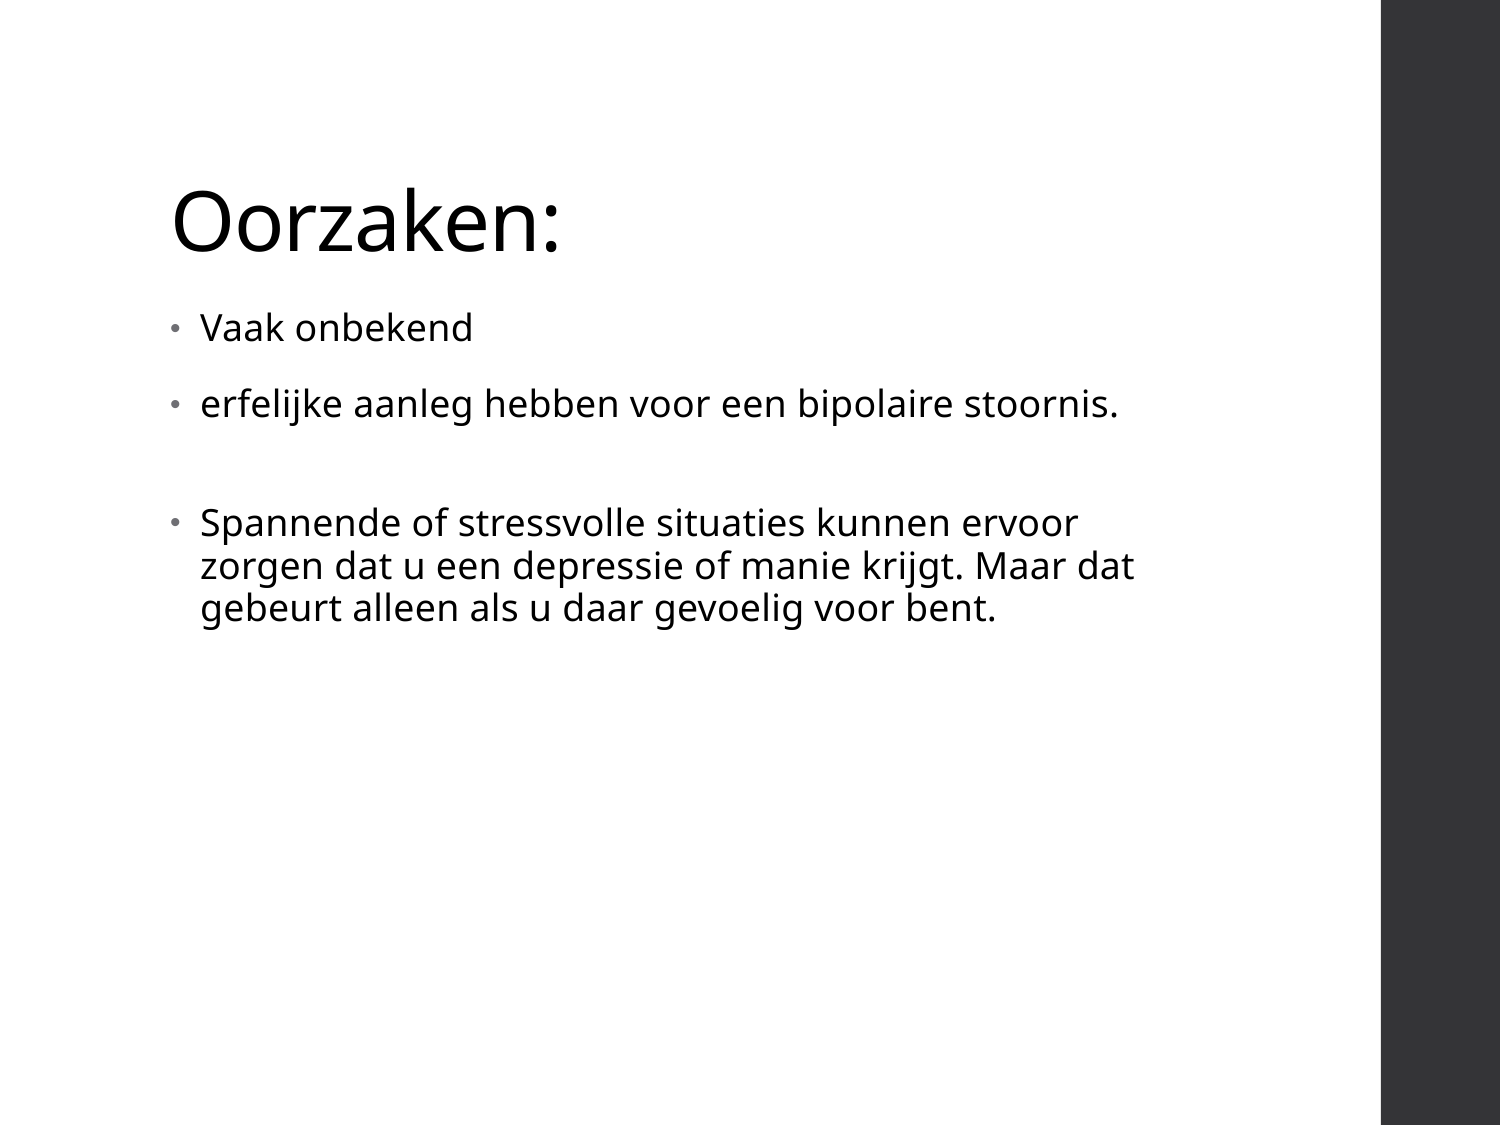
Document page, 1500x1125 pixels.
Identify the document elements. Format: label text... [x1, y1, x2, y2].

list Vaak onbekend erfelijke aanleg hebben voor een bipolaire stoornis. Spannende of stressvolle situaties kunnen ervoor zorgen dat u een depressie of manie krijgt. Maar dat gebeurt alleen als u daar gevoelig voor bent. [155, 299, 1213, 1014]
title Oorzaken: [155, 60, 1348, 278]
